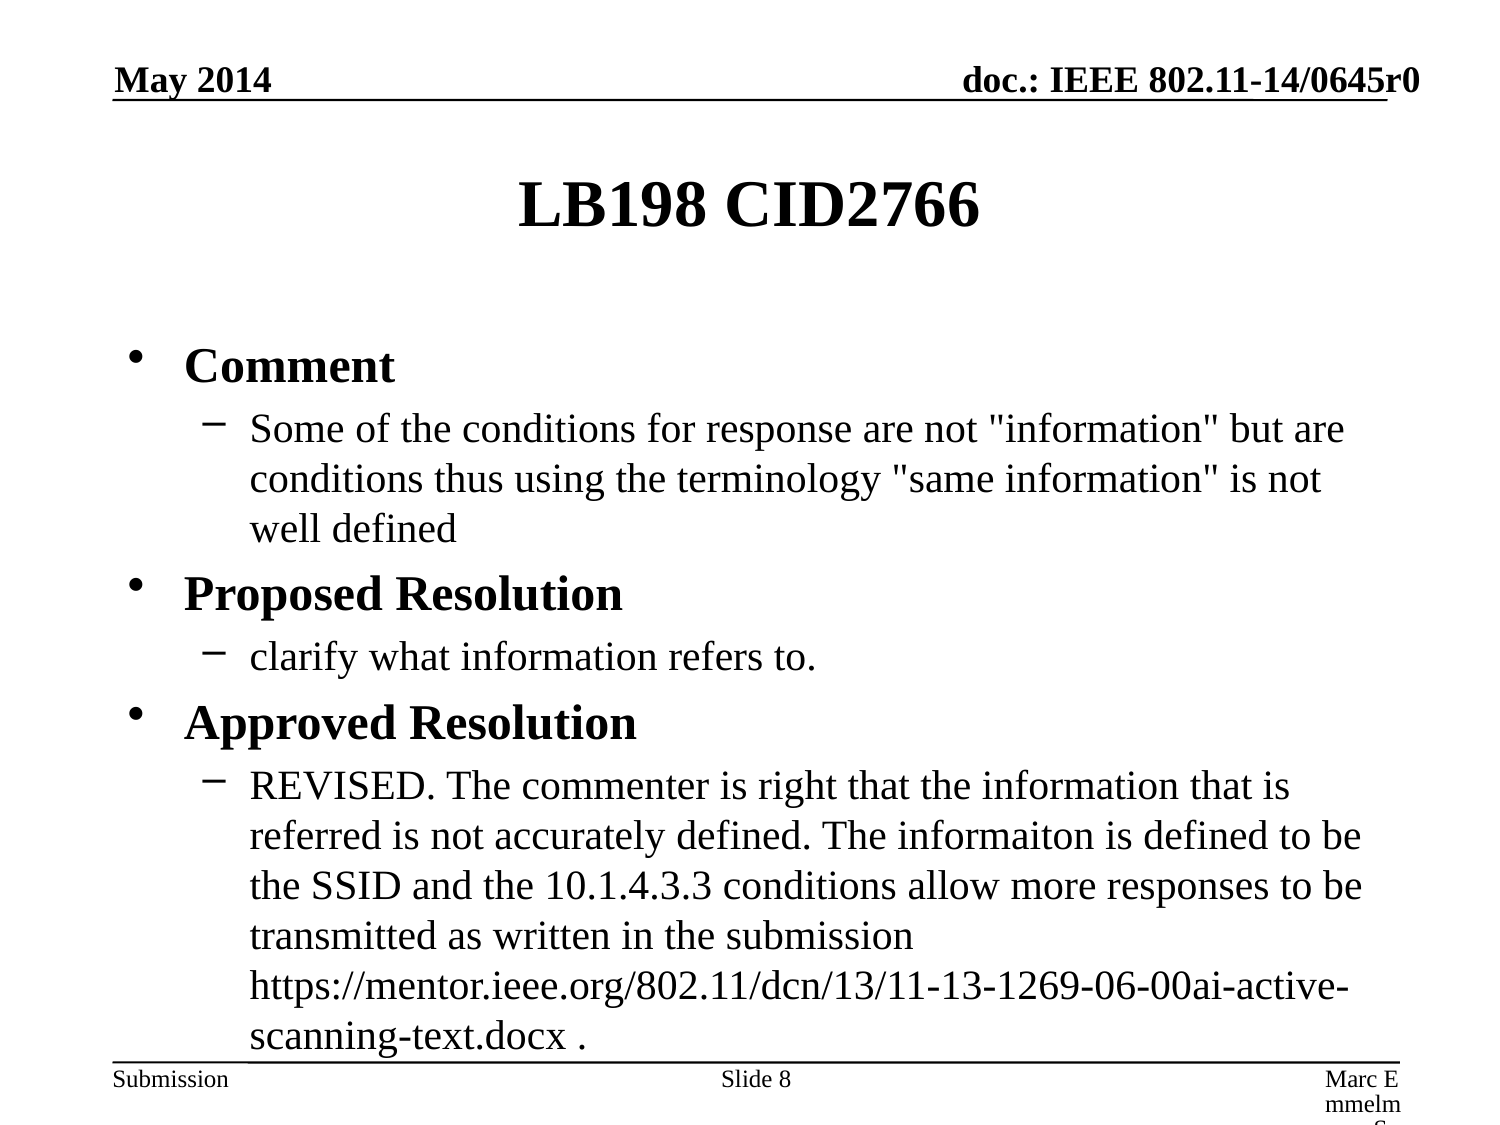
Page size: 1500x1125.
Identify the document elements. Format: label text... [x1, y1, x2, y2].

list Comment Some of the conditions for response are not "information" but are conditions thus using the terminology "same information" is not well defined Proposed Resolution clarify what information refers to. Approved Resolution REVISED. The commenter is right that the information that is referred is not accurately defined. The informaiton is defined to be the SSID and the 10.1.4.3.3 conditions allow more responses to be transmitted as written in the submission https://mentor.ieee.org/802.11/dcn/13/11-13-1269-06-00ai-active-scanning-text.docx . [112, 324, 1388, 1001]
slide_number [114, 54, 290, 101]
footer Marc Emmelmann, Self [1324, 1061, 1402, 1093]
slide_number Slide 8 [712, 1061, 800, 1093]
title LB198 CID2766 [112, 112, 1388, 288]
